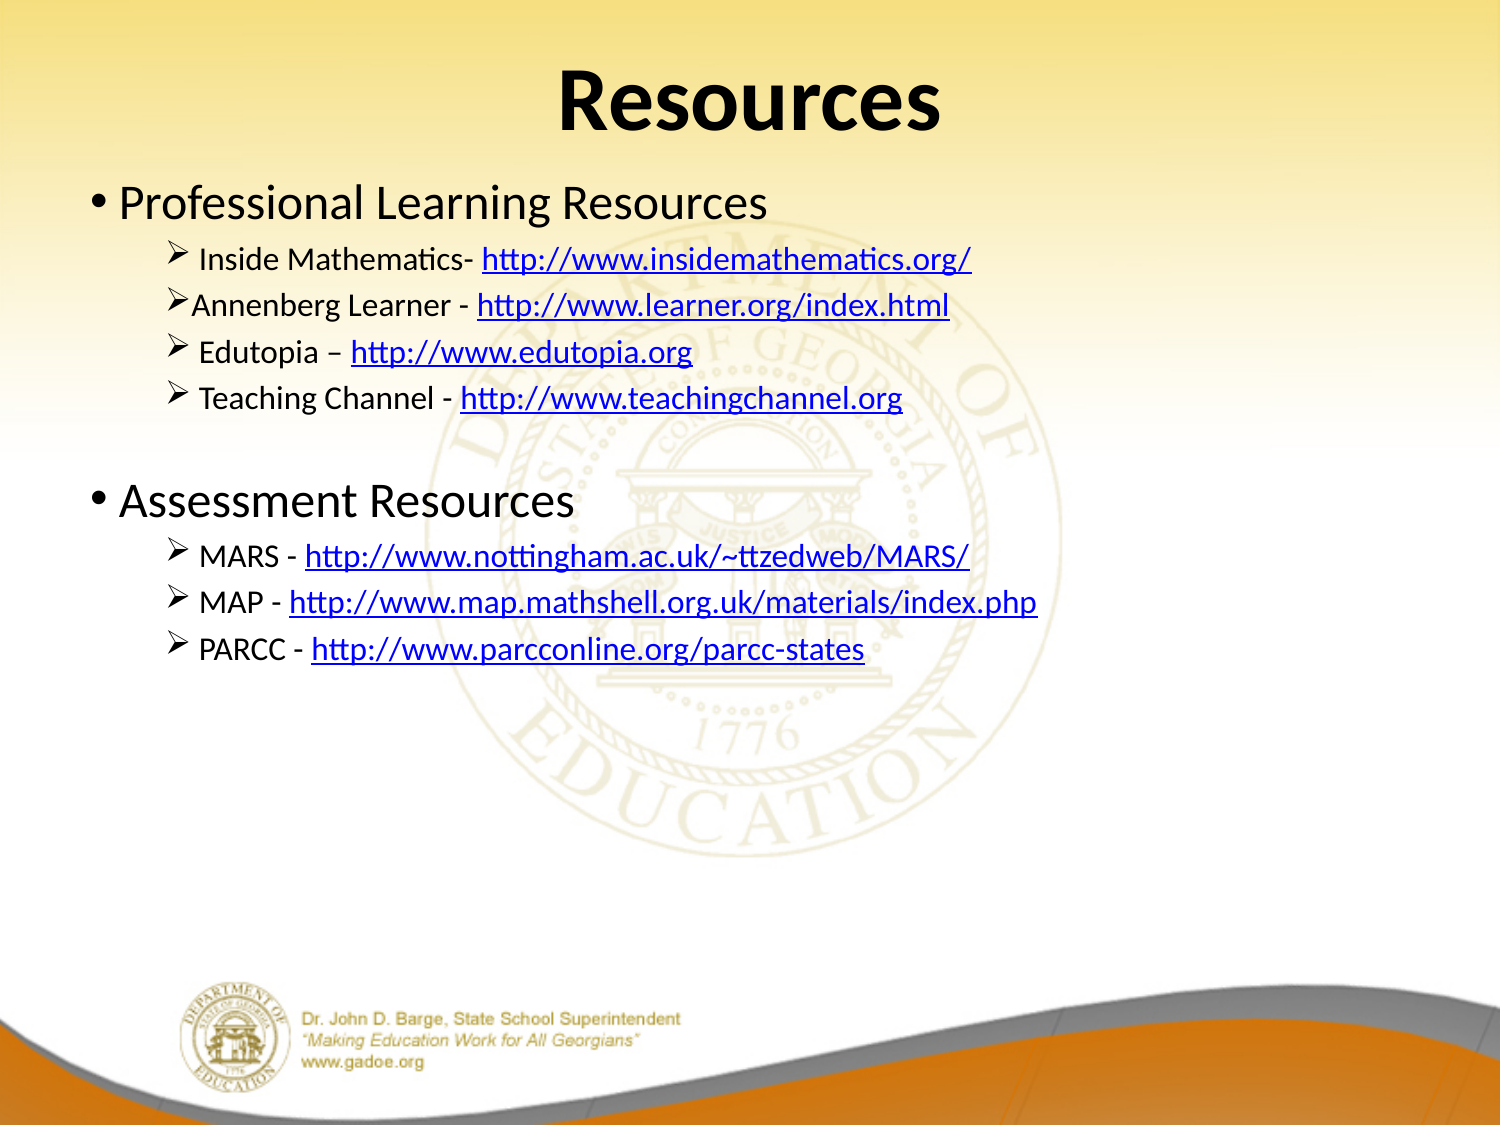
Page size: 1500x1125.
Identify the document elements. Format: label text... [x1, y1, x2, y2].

subtitle Professional Learning Resources Inside Mathematics- http://www.insidemathematics.org/ Annenberg Learner - http://www.learner.org/index.html Edutopia – http://www.edutopia.org Teaching Channel - http://www.teachingchannel.org Assessment Resources MARS - http://www.nottingham.ac.uk/~ttzedweb/MARS/ MAP - http://www.map.mathshell.org.uk/materials/index.php PARCC - http://www.parcconline.org/parcc-states [74, 162, 1451, 926]
title Resources [112, 37, 1388, 151]
picture [0, 0, 1500, 1125]
